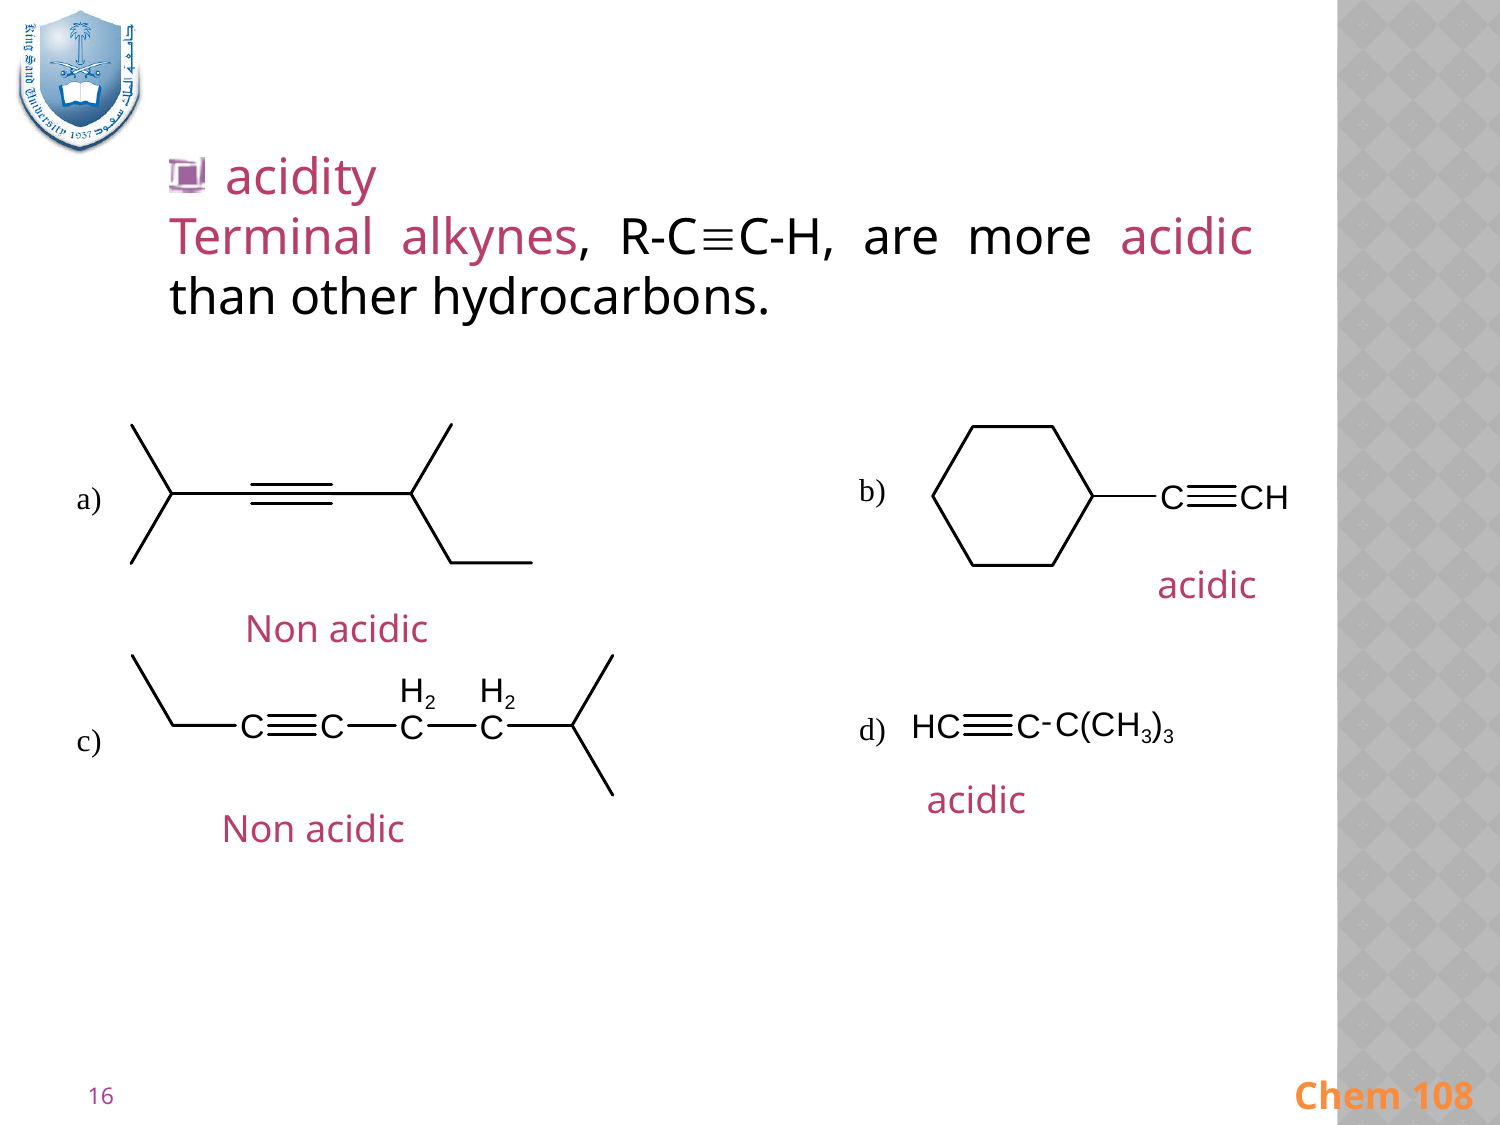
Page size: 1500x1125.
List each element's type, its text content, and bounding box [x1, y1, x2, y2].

text_box 108 Chem [1279, 1064, 1489, 1125]
text_box Non acidic [206, 808, 420, 858]
picture [169, 157, 205, 193]
slide_number 16 [17, 1075, 115, 1113]
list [76, 420, 1291, 800]
text_box acidic [911, 808, 1041, 829]
picture [0, 0, 159, 160]
text_box acidity Terminal alkynes, R-CC-H, are more acidic than other hydrocarbons. [154, 137, 1268, 332]
